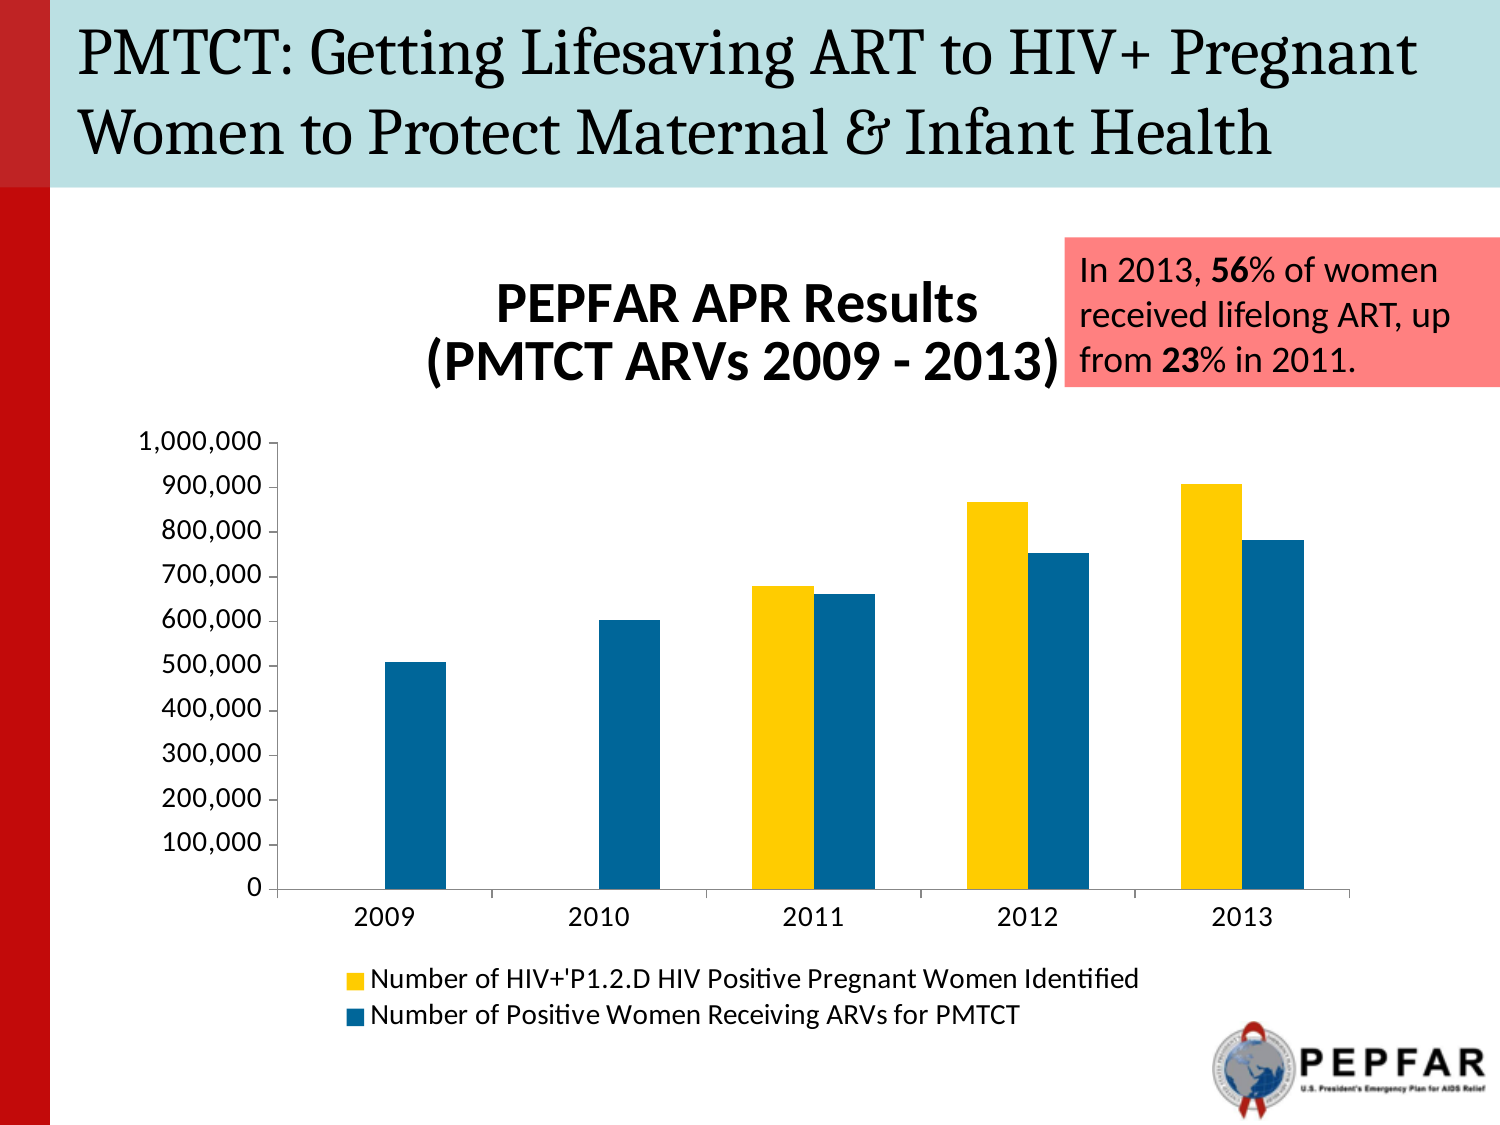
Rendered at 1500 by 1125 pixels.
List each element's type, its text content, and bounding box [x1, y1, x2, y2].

text_box In 2013, 56% of women received lifelong ART, up from 23% in 2011. [1376, 237, 1500, 388]
chart [112, 237, 1376, 1039]
title PMTCT: Getting Lifesaving ART to HIV+ Pregnant Women to Protect Maternal & Infant Health [62, 37, 1500, 138]
picture [1212, 1021, 1489, 1121]
